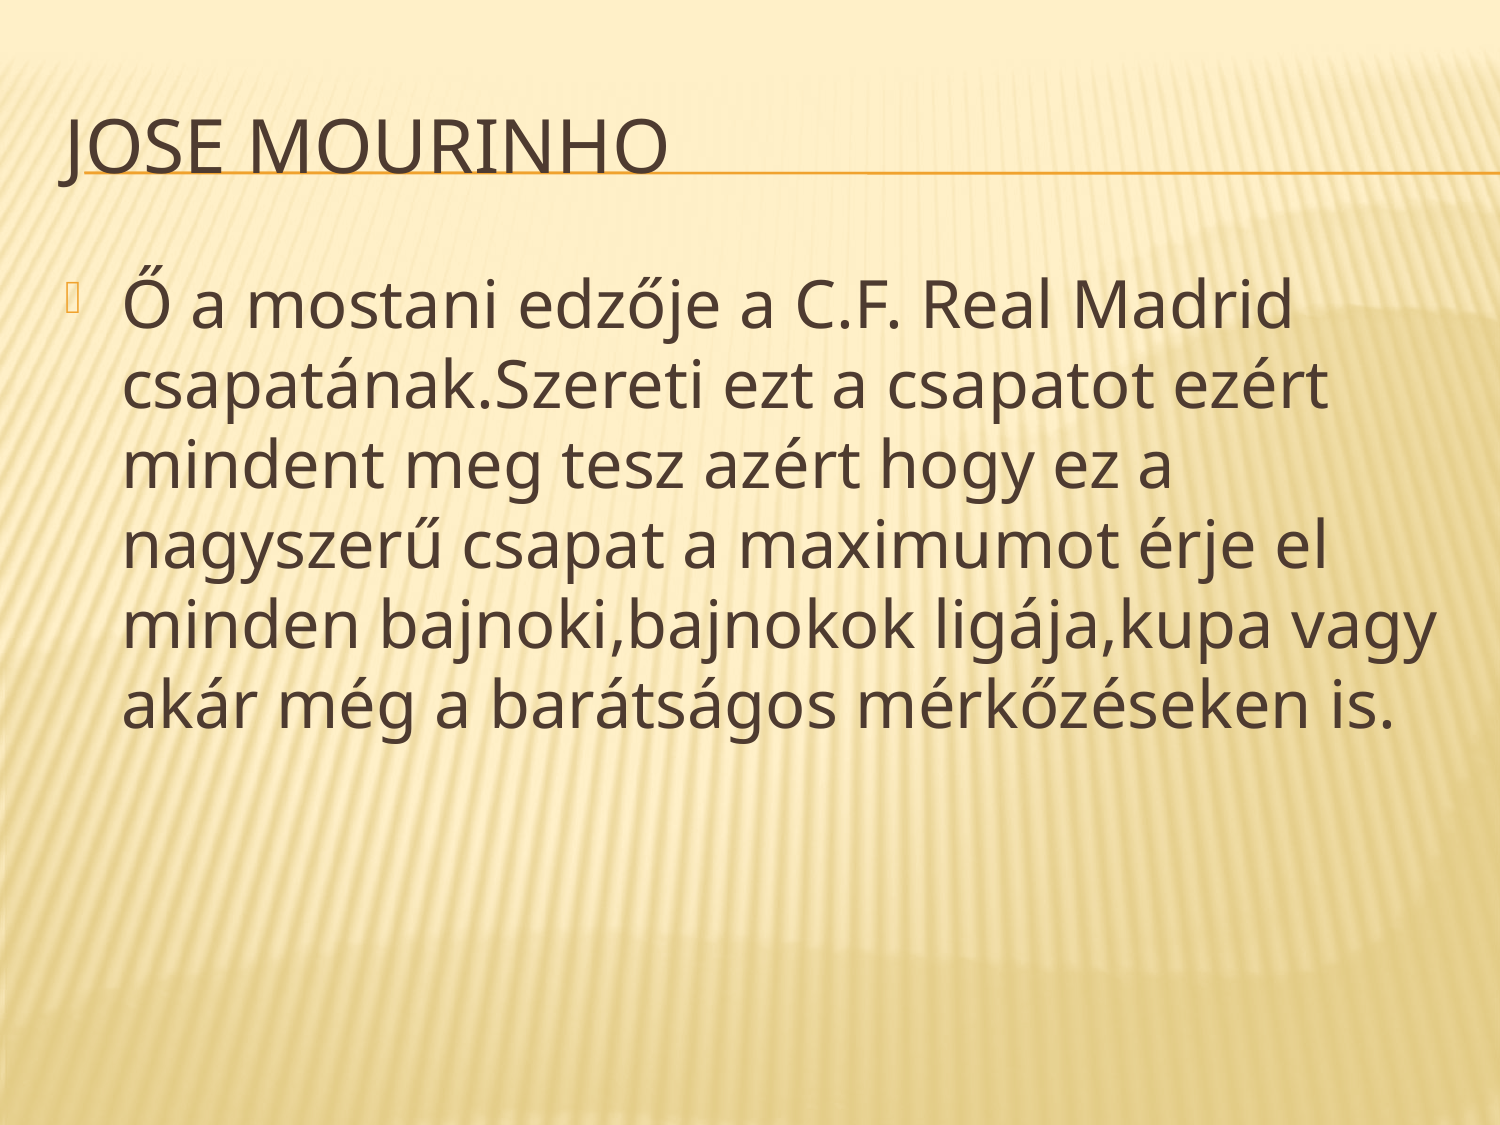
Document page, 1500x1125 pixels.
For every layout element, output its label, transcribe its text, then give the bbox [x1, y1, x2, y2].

list Ő a mostani edzője a C.F. Real Madrid csapatának.Szereti ezt a csapatot ezért mindent meg tesz azért hogy ez a nagyszerű csapat a maximumot érje el minden bajnoki,bajnokok ligája,kupa vagy akár még a barátságos mérkőzéseken is. [50, 254, 1475, 998]
title Jose Mourinho [50, 75, 1475, 213]
